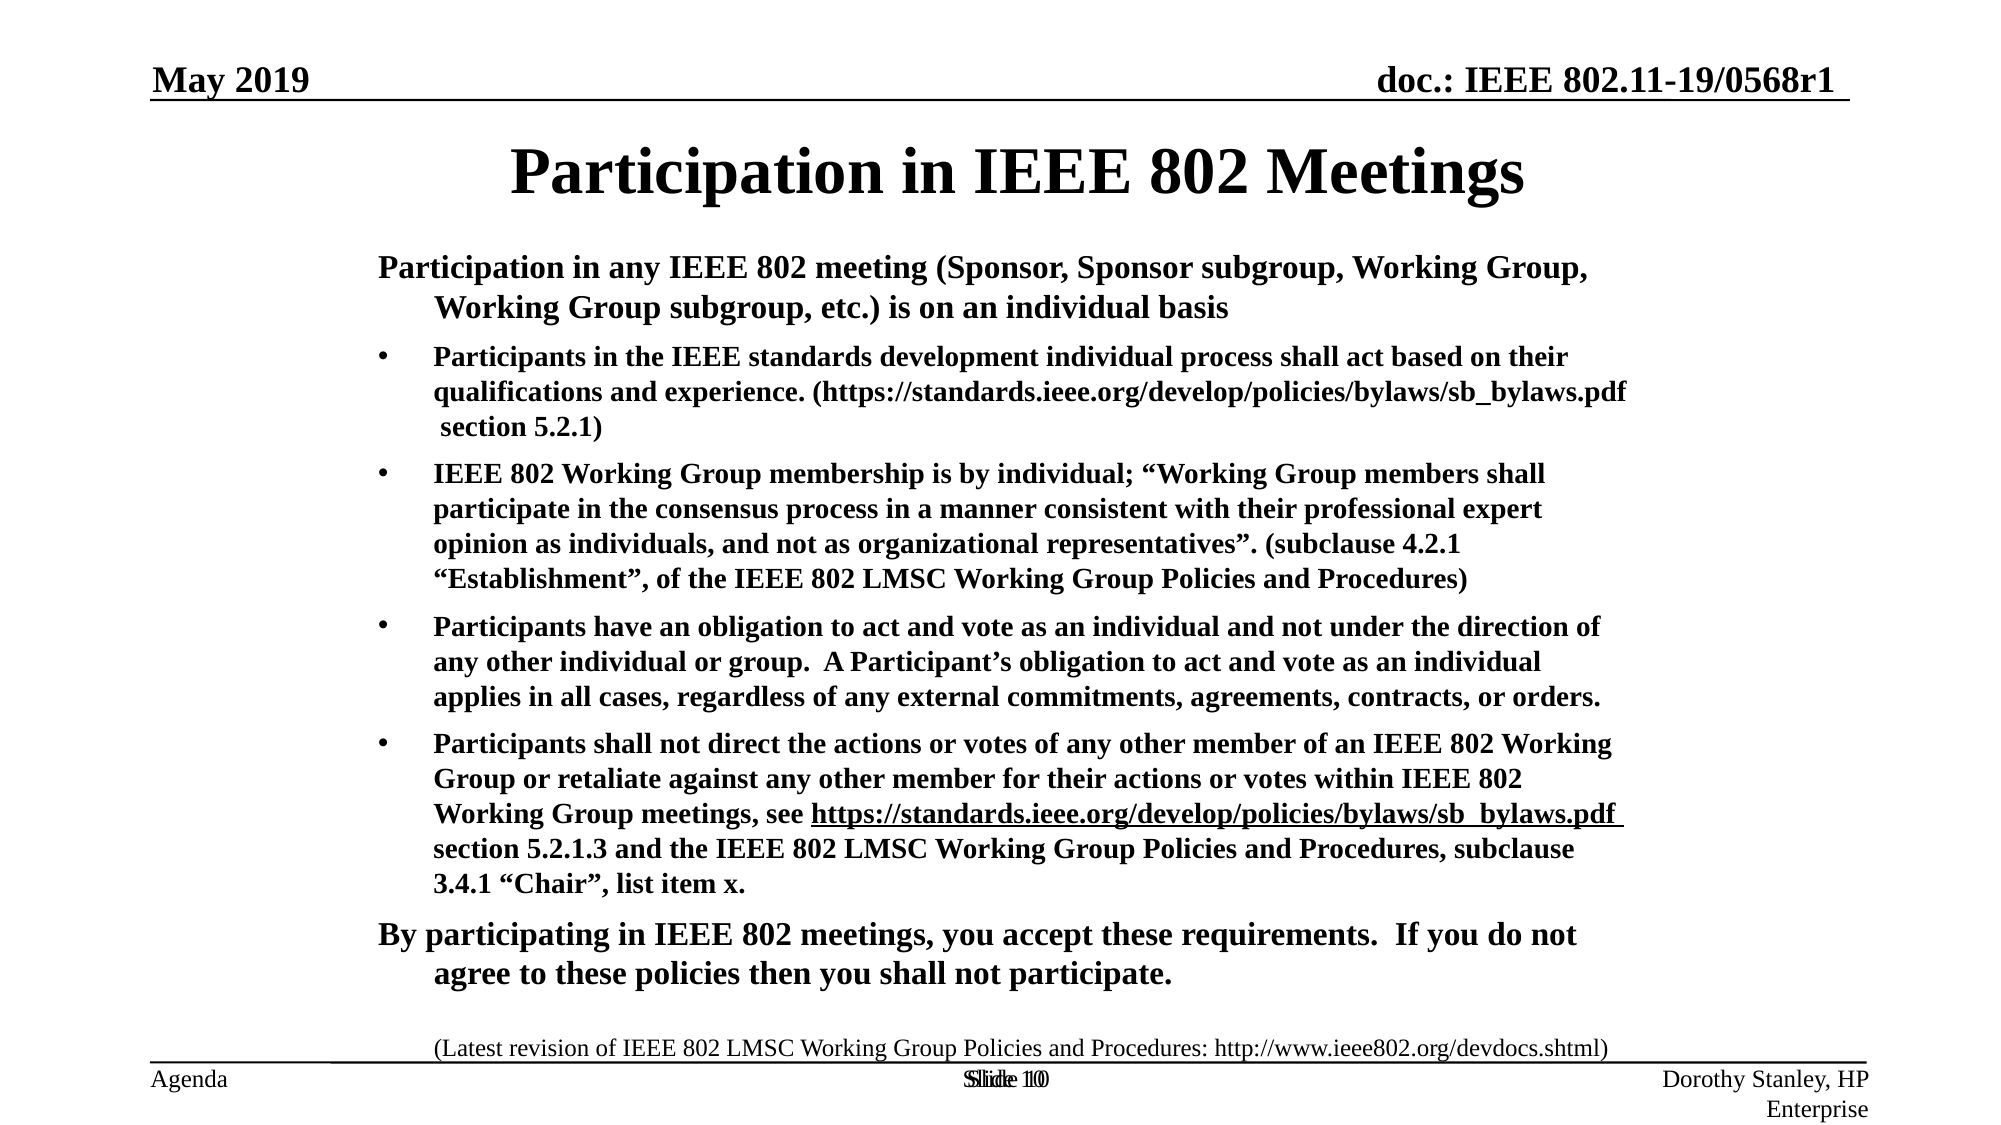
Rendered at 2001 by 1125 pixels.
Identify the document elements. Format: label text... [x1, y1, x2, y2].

text_box Slide 10 [962, 1062, 1050, 1122]
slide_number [152, 54, 567, 100]
title Participation in IEEE 802 Meetings [362, 72, 1675, 263]
footer Dorothy Stanley, HP Enterprise [1609, 1062, 1869, 1093]
text_box Participation in any IEEE 802 meeting (Sponsor, Sponsor subgroup, Working Group, Working Group subgroup, etc.) is on an individual basis Participants in the IEEE standards development individual process shall act based on their qualifications and experience. (https://standards.ieee.org/develop/policies/bylaws/sb_bylaws.pdf section 5.2.1) IEEE 802 Working Group membership is by individual; “Working Group members shall participate in the consensus process in a manner consistent with their professional expert opinion as individuals, and not as organizational representatives”. (subclause 4.2.1 “Establishment”, of the IEEE 802 LMSC Working Group Policies and Procedures) Participants have an obligation to act and vote as an individual and not under the direction of any other individual or group. A Participant’s obligation to act and vote as an individual applies in all cases, regardless of any external commitments, agreements, contracts, or orders. Participants shall not direct the actions or votes of any other member of an IEEE 802 Working Group or retaliate against any other member for their actions or votes within IEEE 802 Working Group meetings, see https://standards.ieee.org/develop/policies/bylaws/sb_bylaws.pdf section 5.2.1.3 and the IEEE 802 LMSC Working Group Policies and Procedures, subclause 3.4.1 “Chair”, list item x. By participating in IEEE 802 meetings, you accept these requirements. If you do not agree to these policies then you shall not participate. (Latest revision of IEEE 802 LMSC Working Group Policies and Procedures: http://www.ieee802.org/devdocs.shtml) [362, 237, 1650, 995]
slide_number Slide 10 [964, 1062, 1053, 1093]
